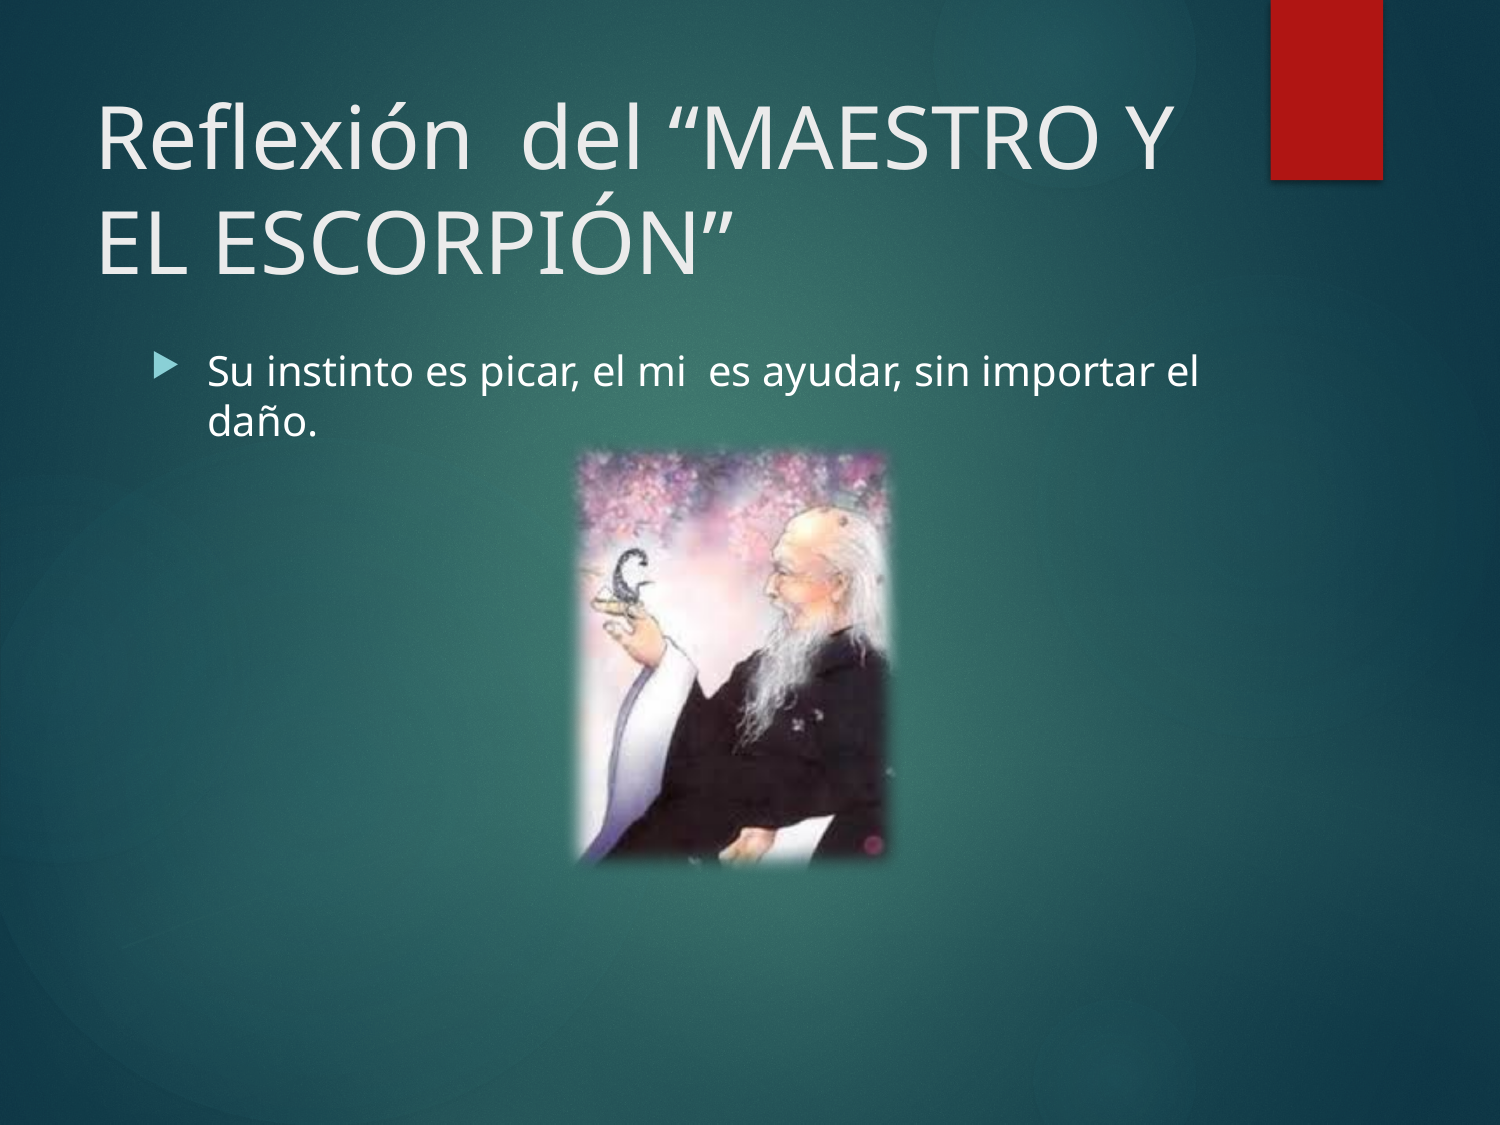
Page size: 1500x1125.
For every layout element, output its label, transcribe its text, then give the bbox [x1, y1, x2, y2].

picture [560, 434, 905, 877]
list Su instinto es picar, el mi es ayudar, sin importar el daño. [135, 336, 1237, 1025]
title Reflexión del “MAESTRO Y EL ESCORPIÓN” [79, 74, 1237, 304]
